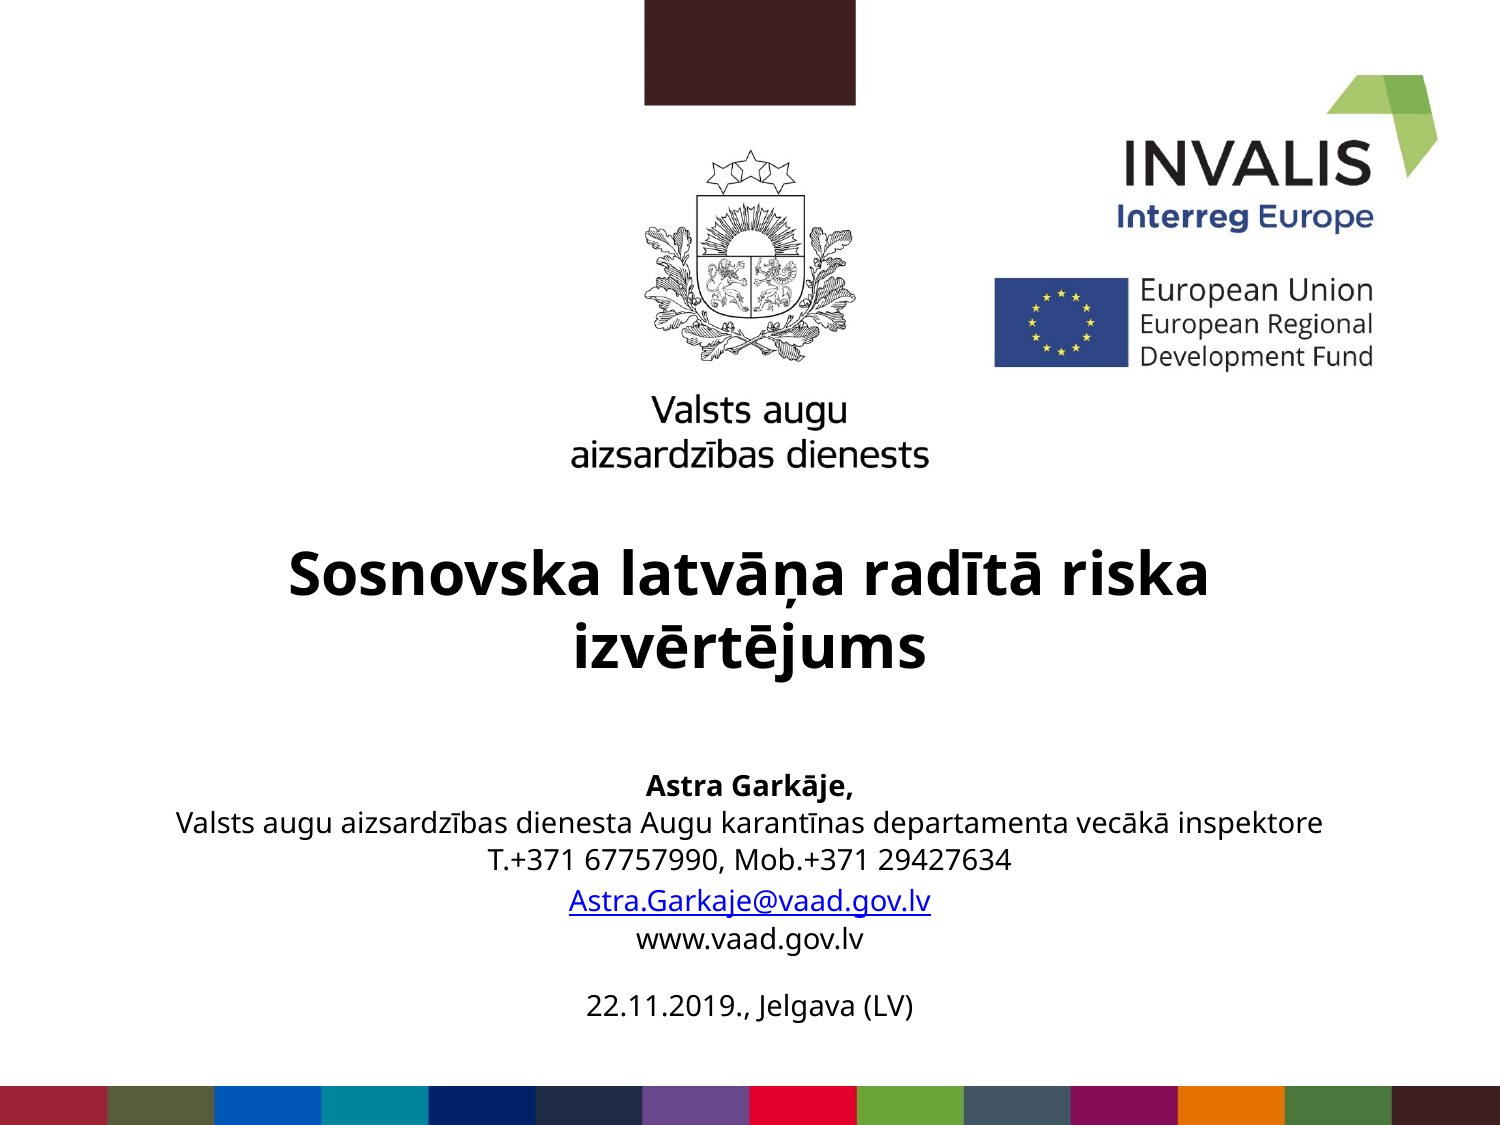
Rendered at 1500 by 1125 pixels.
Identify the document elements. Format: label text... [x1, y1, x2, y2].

list 22.11.2019., Jelgava (LV) [112, 979, 1388, 1085]
list Astra Garkāje, Valsts augu aizsardzības dienesta Augu karantīnas departamenta vecākā inspektore T.+371 67757990, Mob.+371 29427634 Astra.Garkaje@vaad.gov.lv www.vaad.gov.lv [112, 763, 1388, 969]
picture [326, 1086, 1500, 1125]
picture [440, 0, 1474, 527]
picture [0, 1086, 320, 1125]
title Sosnovska latvāņa radītā riska izvērtējums [112, 527, 1388, 754]
